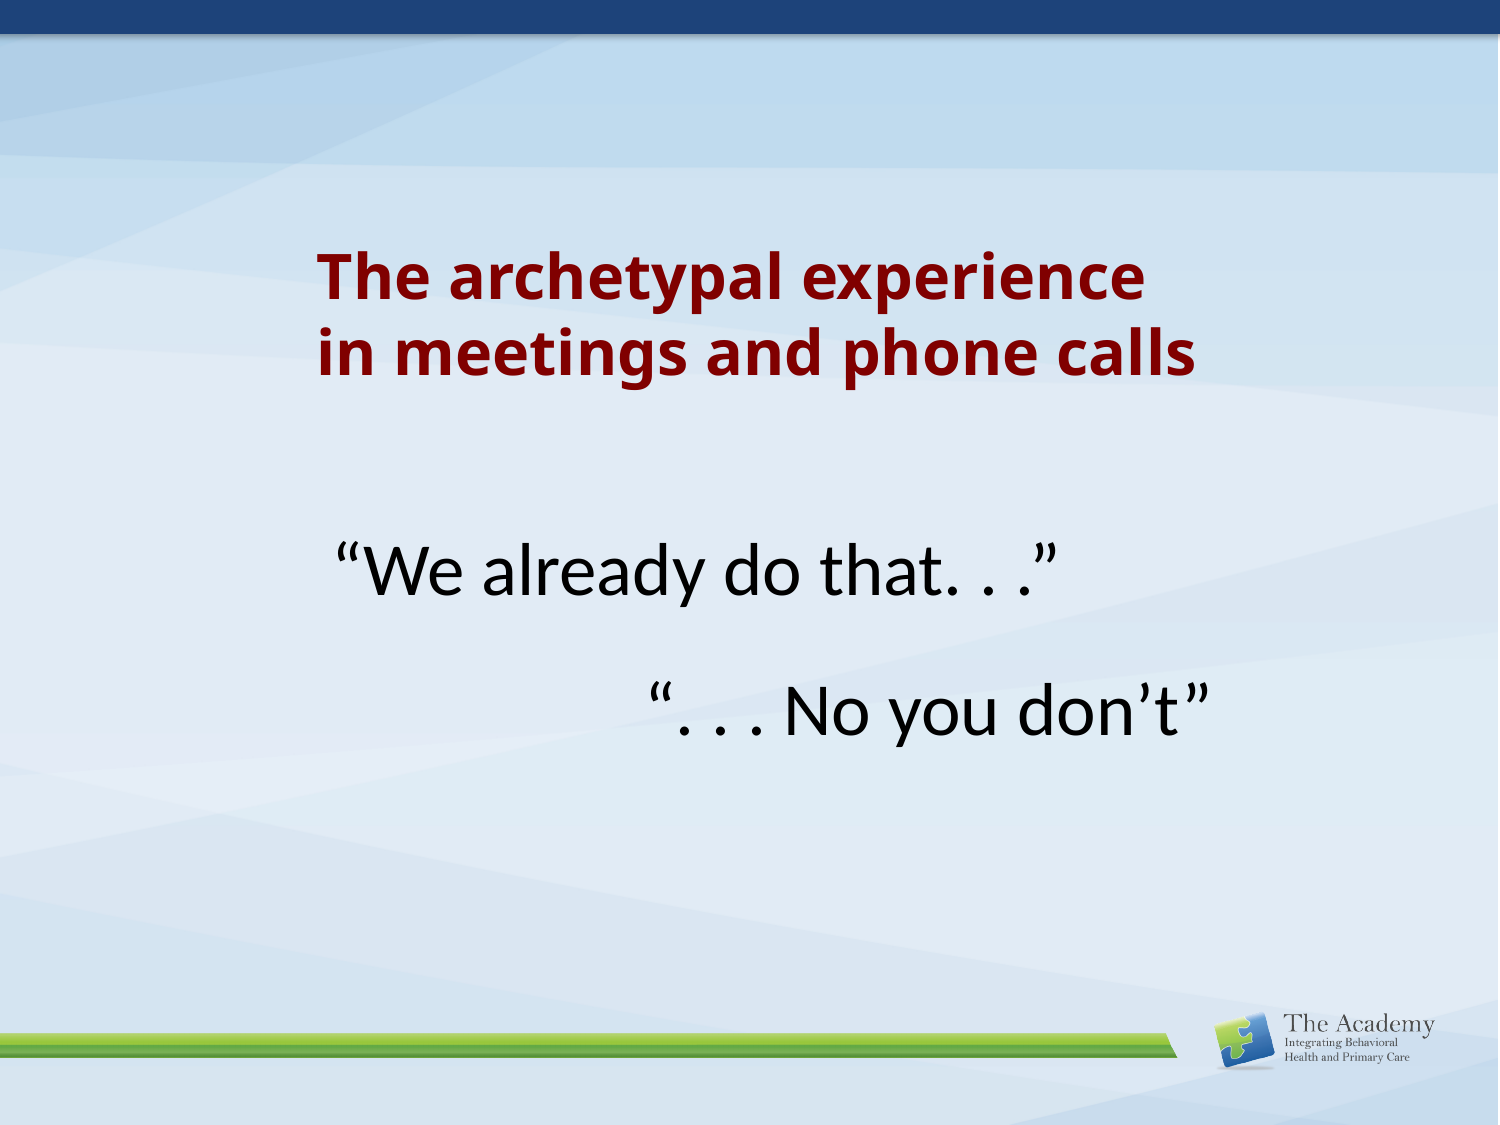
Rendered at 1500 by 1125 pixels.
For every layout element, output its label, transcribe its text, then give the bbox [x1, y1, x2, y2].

picture [0, 34, 1498, 1125]
text_box “We already do that. . .” “. . . No you don’t” [316, 529, 1230, 742]
title The archetypal experience in meetings and phone calls [316, 229, 1217, 417]
